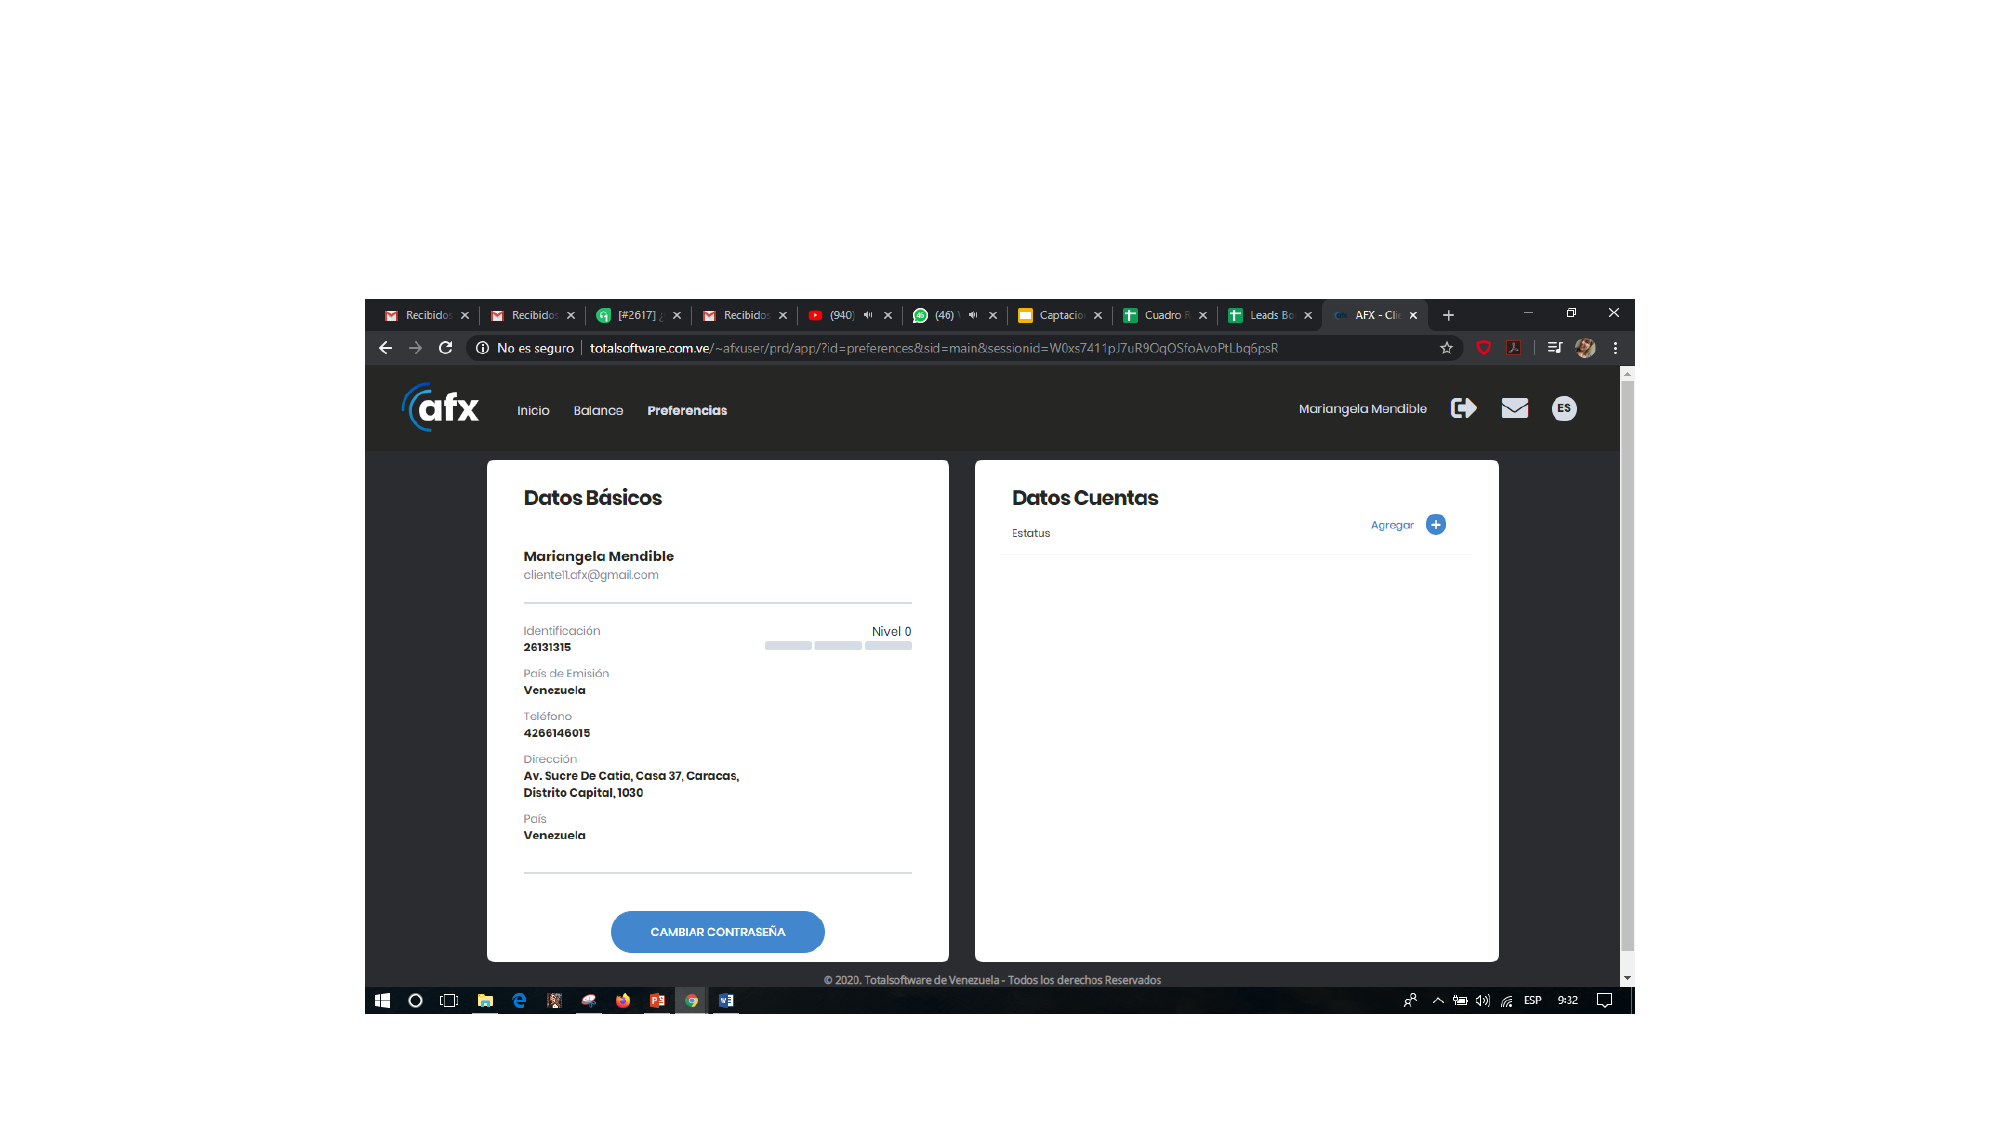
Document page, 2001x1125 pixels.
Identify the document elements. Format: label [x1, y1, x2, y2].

list [365, 299, 1635, 1014]
